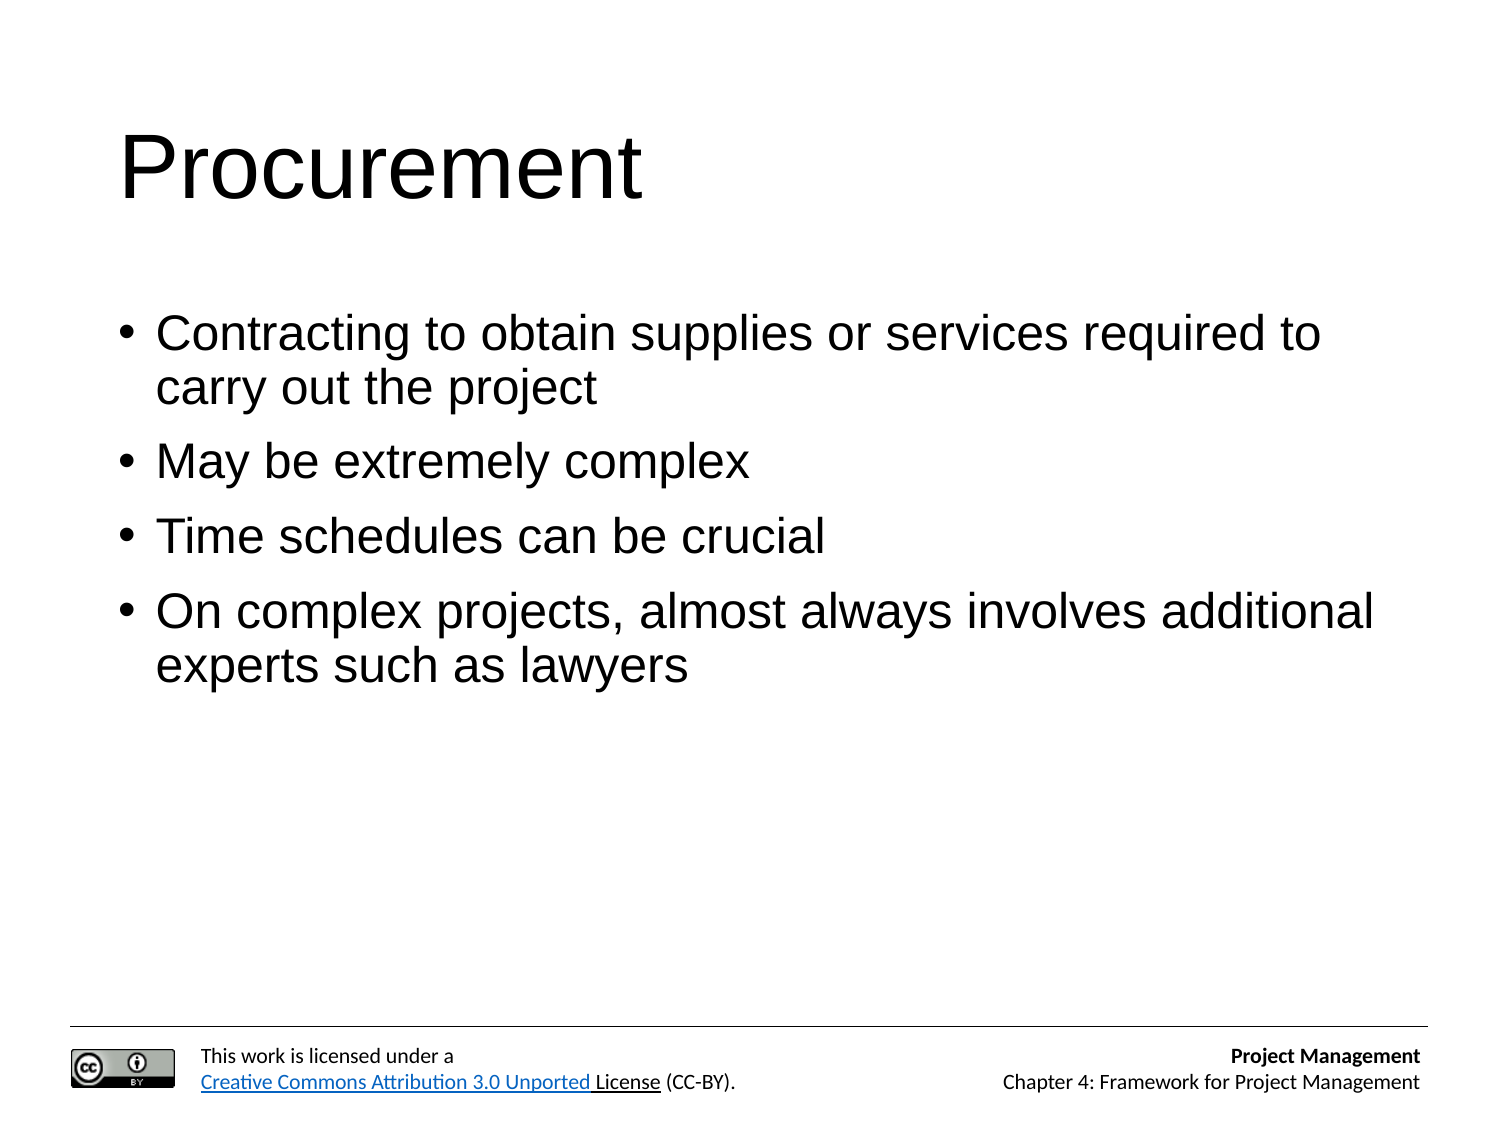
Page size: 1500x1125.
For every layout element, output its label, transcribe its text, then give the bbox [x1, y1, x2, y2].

list Contracting to obtain supplies or services required to carry out the project May be extremely complex Time schedules can be crucial On complex projects, almost always involves additional experts such as lawyers [103, 299, 1397, 1014]
picture [71, 1049, 175, 1088]
title Procurement [103, 59, 1397, 278]
